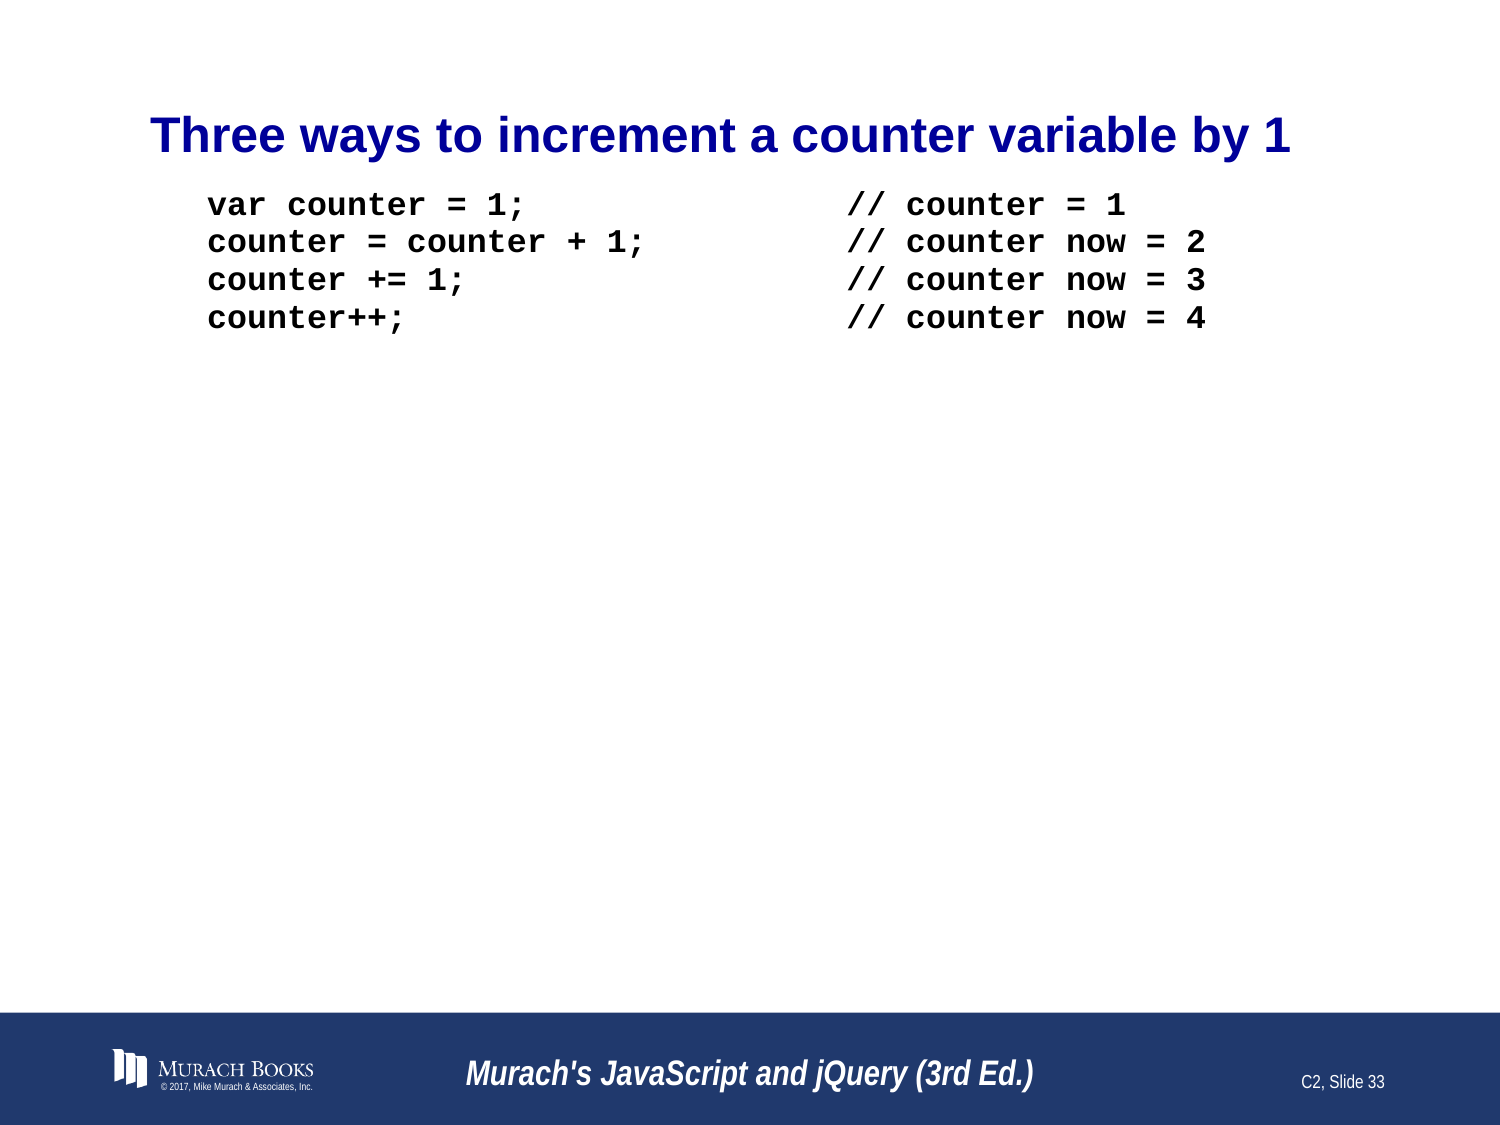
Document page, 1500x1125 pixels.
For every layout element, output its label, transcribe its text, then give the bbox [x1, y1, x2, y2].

slide_number Murach's JavaScript and jQuery (3rd Ed.) [463, 1025, 1050, 1100]
slide_number C2, Slide 33 [1087, 1025, 1400, 1100]
footer © 2017, Mike Murach & Associates, Inc. [12, 1025, 463, 1100]
title Three ways to increment a counter variable by 1 [150, 102, 1350, 164]
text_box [149, 187, 1350, 339]
